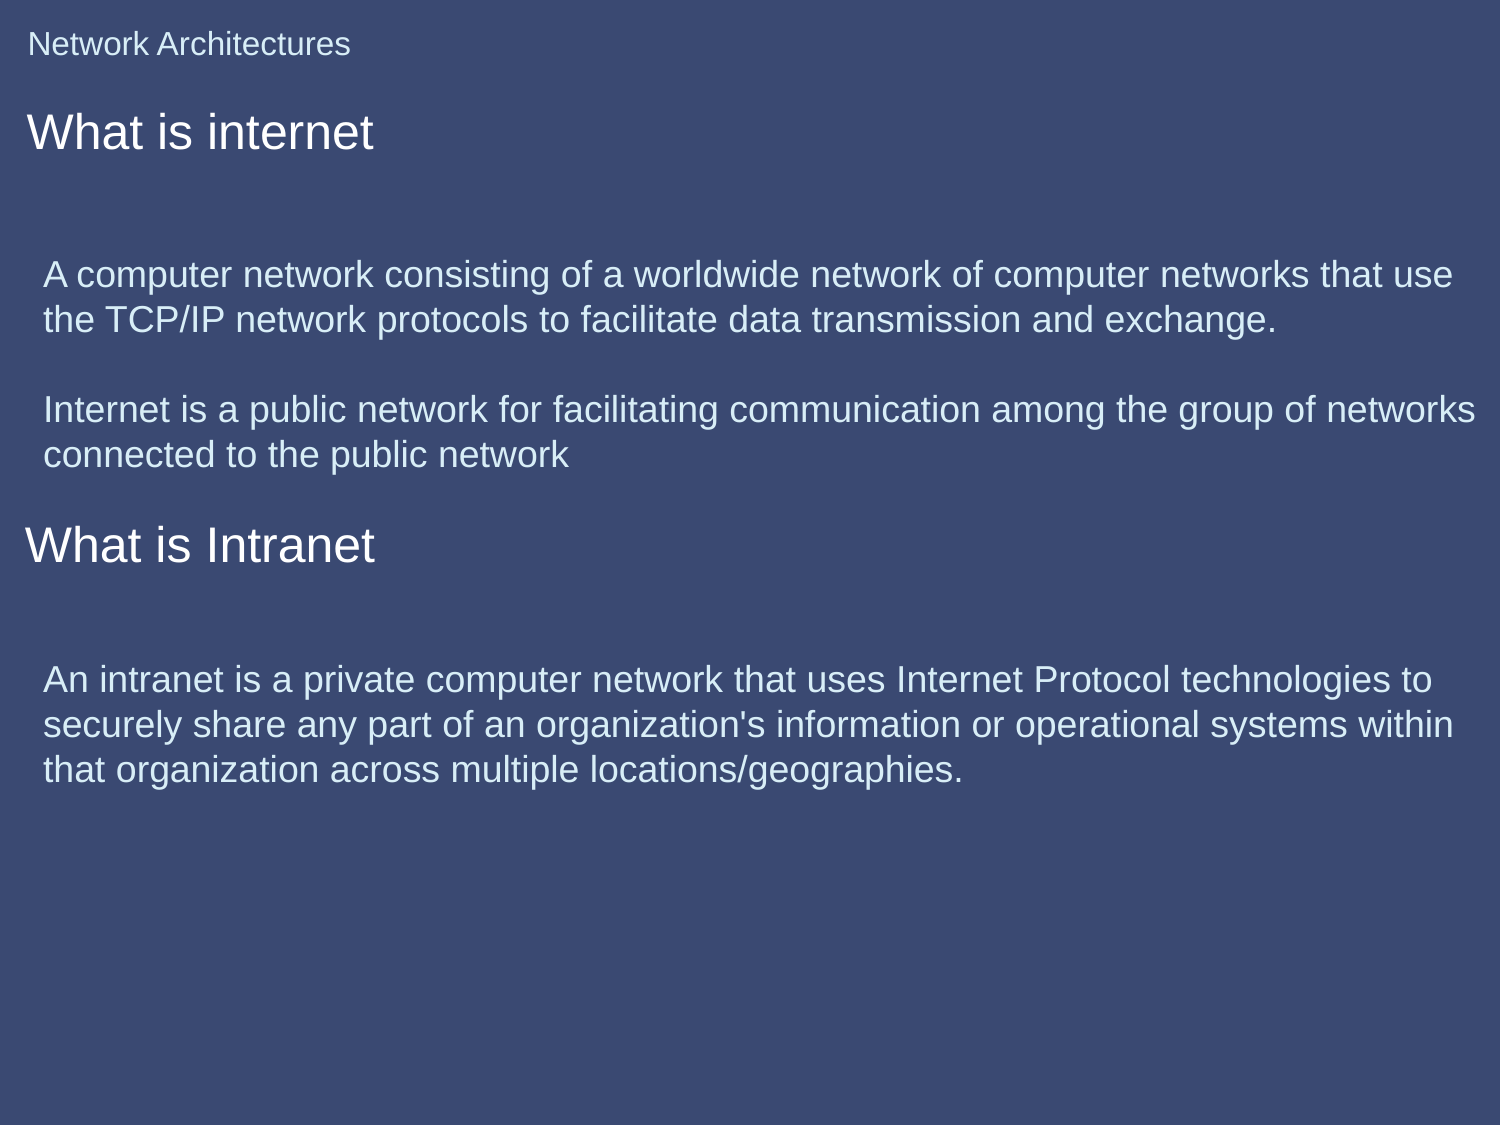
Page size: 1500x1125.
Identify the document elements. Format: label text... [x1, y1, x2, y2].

title What is internet [26, 99, 1472, 235]
text_box What is Intranet [24, 512, 1470, 648]
subtitle A computer network consisting of a worldwide network of computer networks that use the TCP/IP network protocols to facilitate data transmission and exchange. Internet is a public network for facilitating communication among the group of networks connected to the public network An intranet is a private computer network that uses Internet Protocol technologies to securely share any part of an organization's information or operational systems within that organization across multiple locations/geographies. [42, 249, 1488, 962]
text_box Network Architectures [27, 28, 854, 62]
